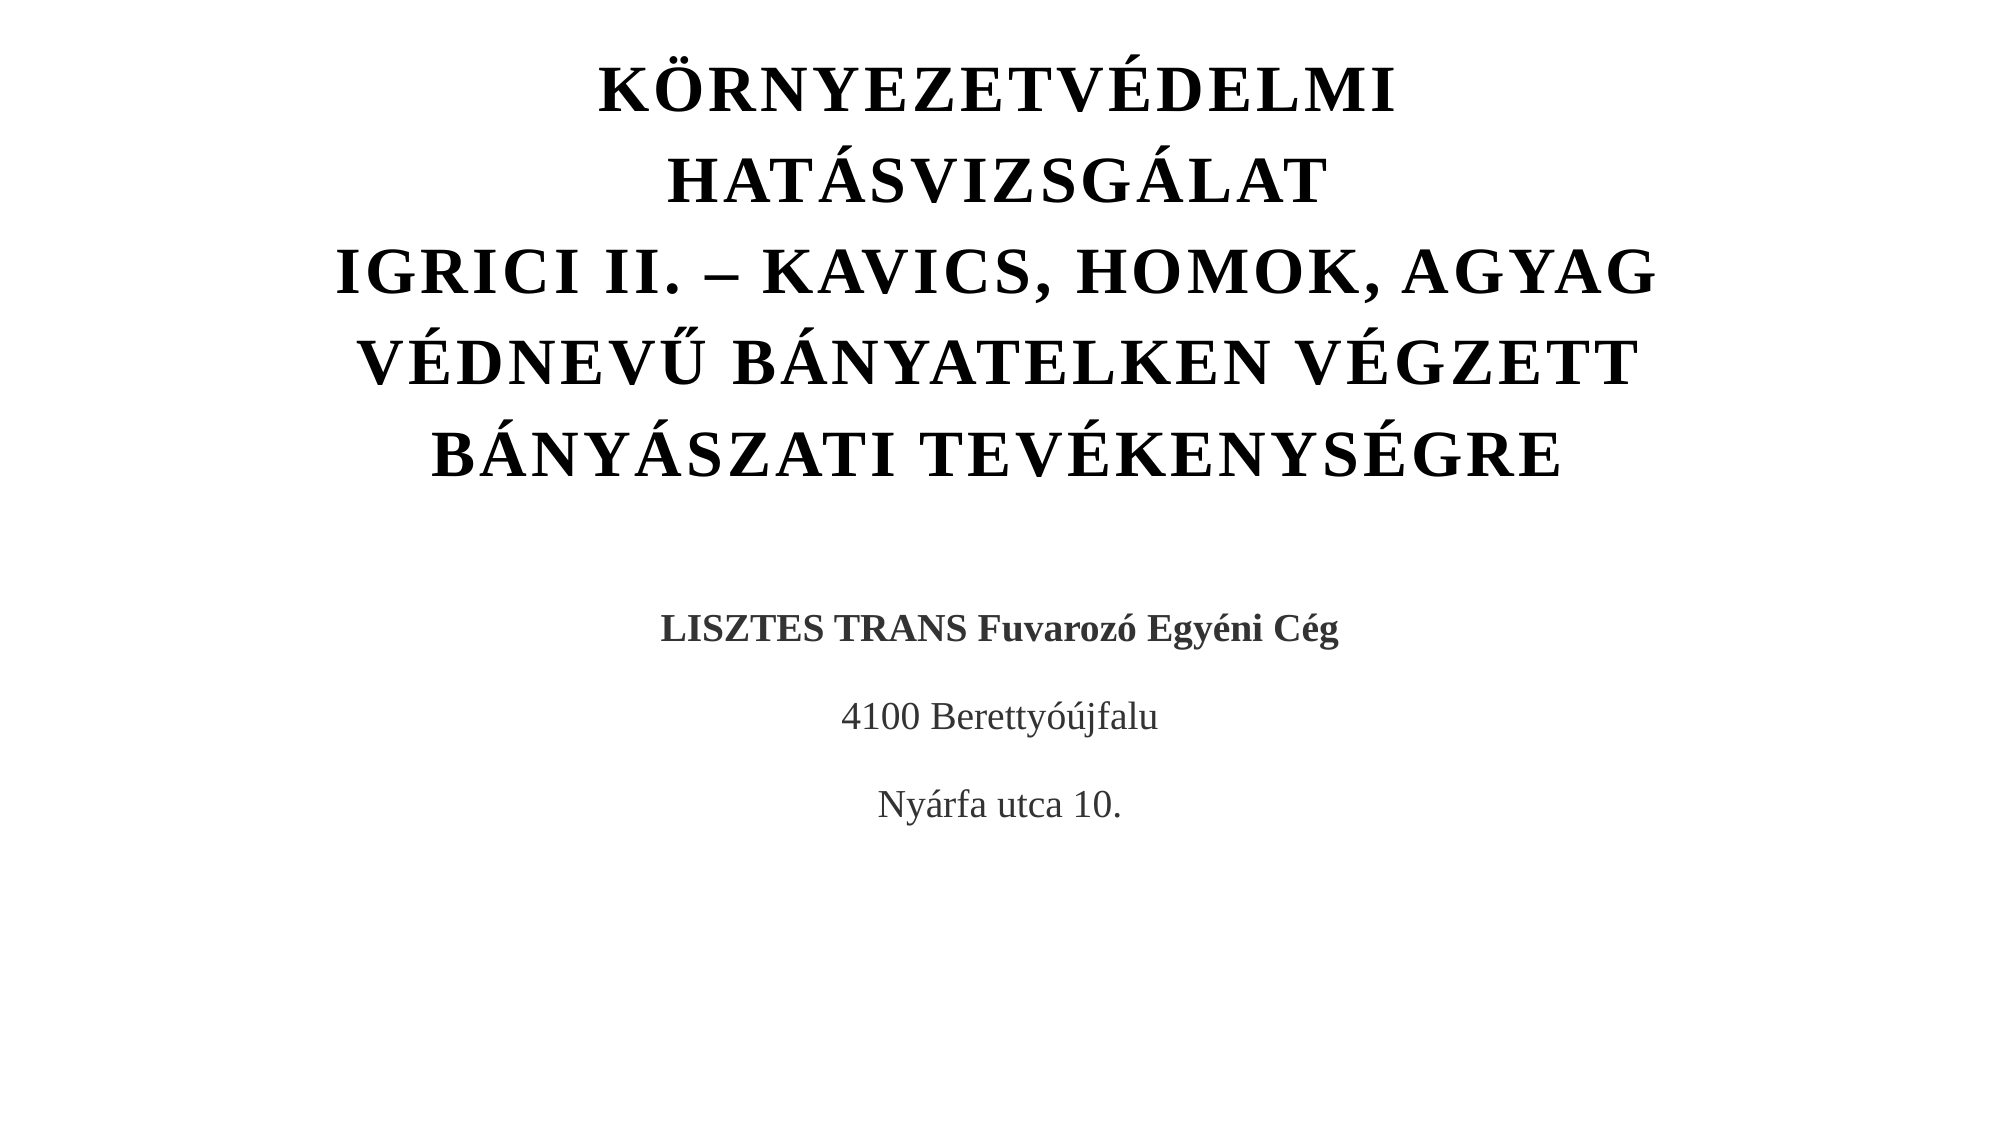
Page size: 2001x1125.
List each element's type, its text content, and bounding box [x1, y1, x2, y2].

text_box LISZTES TRANS Fuvarozó Egyéni Cég 4100 Berettyóújfalu Nyárfa utca 10. [249, 590, 1750, 863]
text_box Környezetvédelmi hatásvizsgálat Igrici II. – kavics, homok, agyag védnevű bányatelken végzett bányászati tevékenységre [249, 20, 1750, 576]
